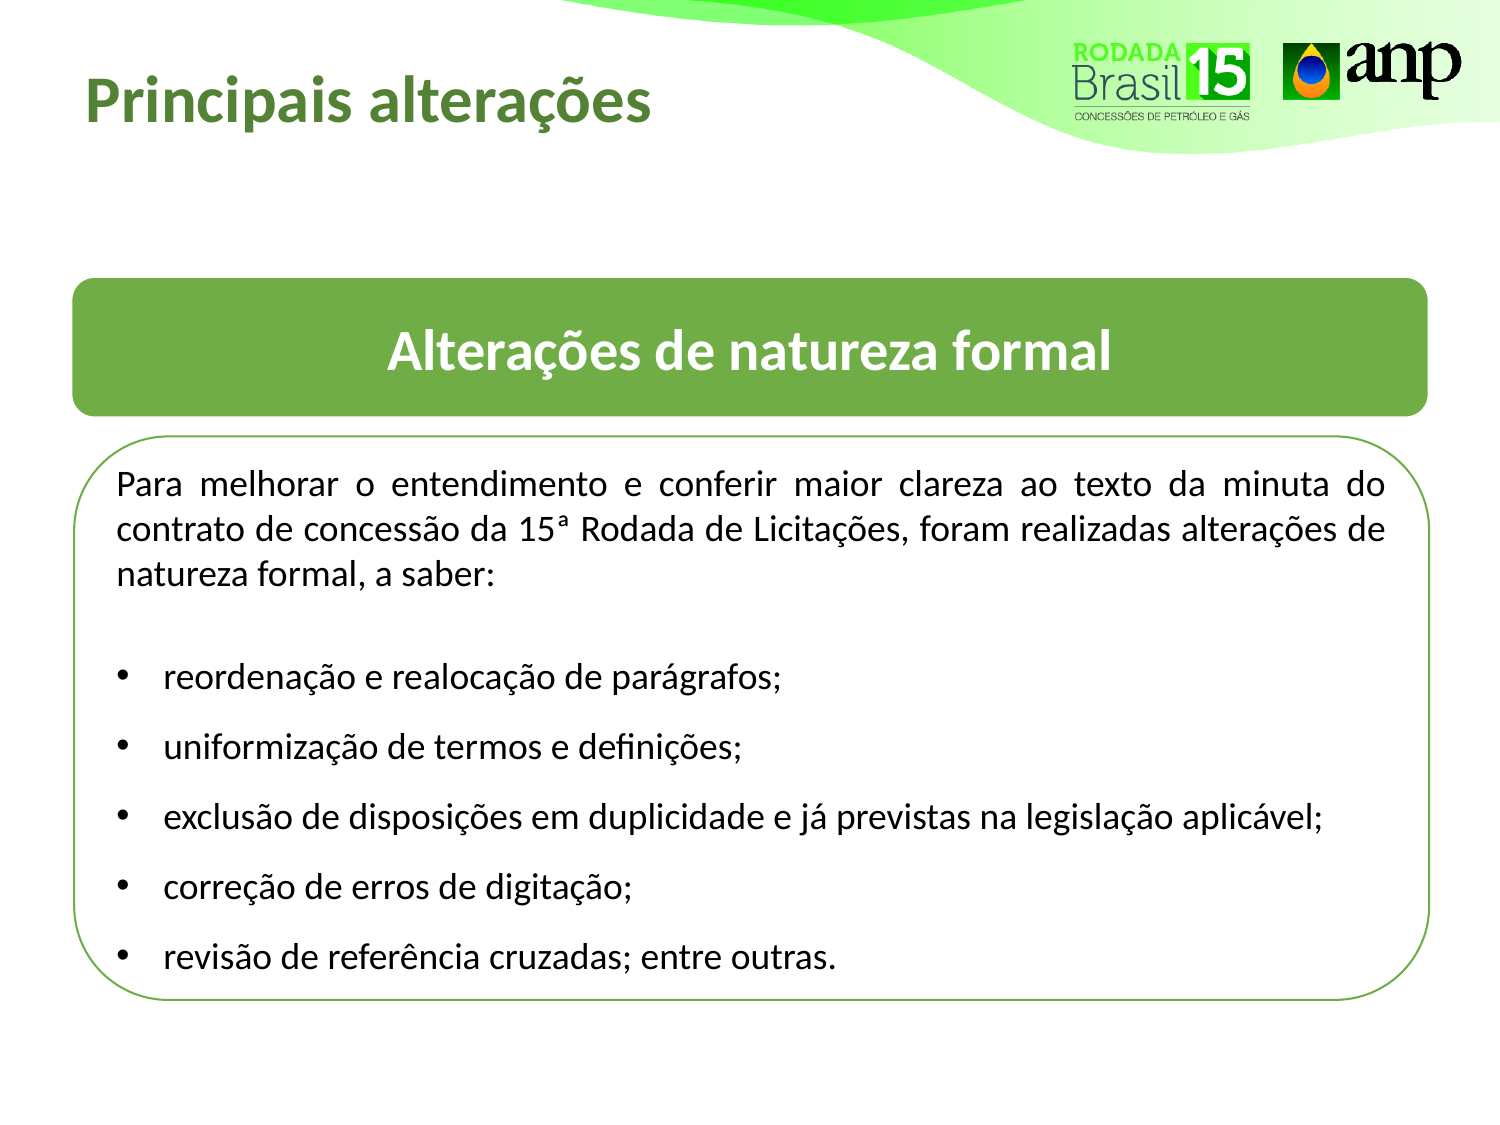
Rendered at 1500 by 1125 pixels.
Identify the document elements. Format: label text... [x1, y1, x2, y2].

text_box Para melhorar o entendimento e conferir maior clareza ao texto da minuta do contrato de concessão da 15ª Rodada de Licitações, foram realizadas alterações de natureza formal, a saber: reordenação e realocação de parágrafos; uniformização de termos e definições; exclusão de disposições em duplicidade e já previstas na legislação aplicável; correção de erros de digitação; revisão de referência cruzadas; entre outras. [73, 435, 1431, 1001]
picture [236, 0, 1500, 954]
title Principais alterações [70, 57, 798, 236]
text_box Alterações de natureza formal [69, 274, 1431, 420]
